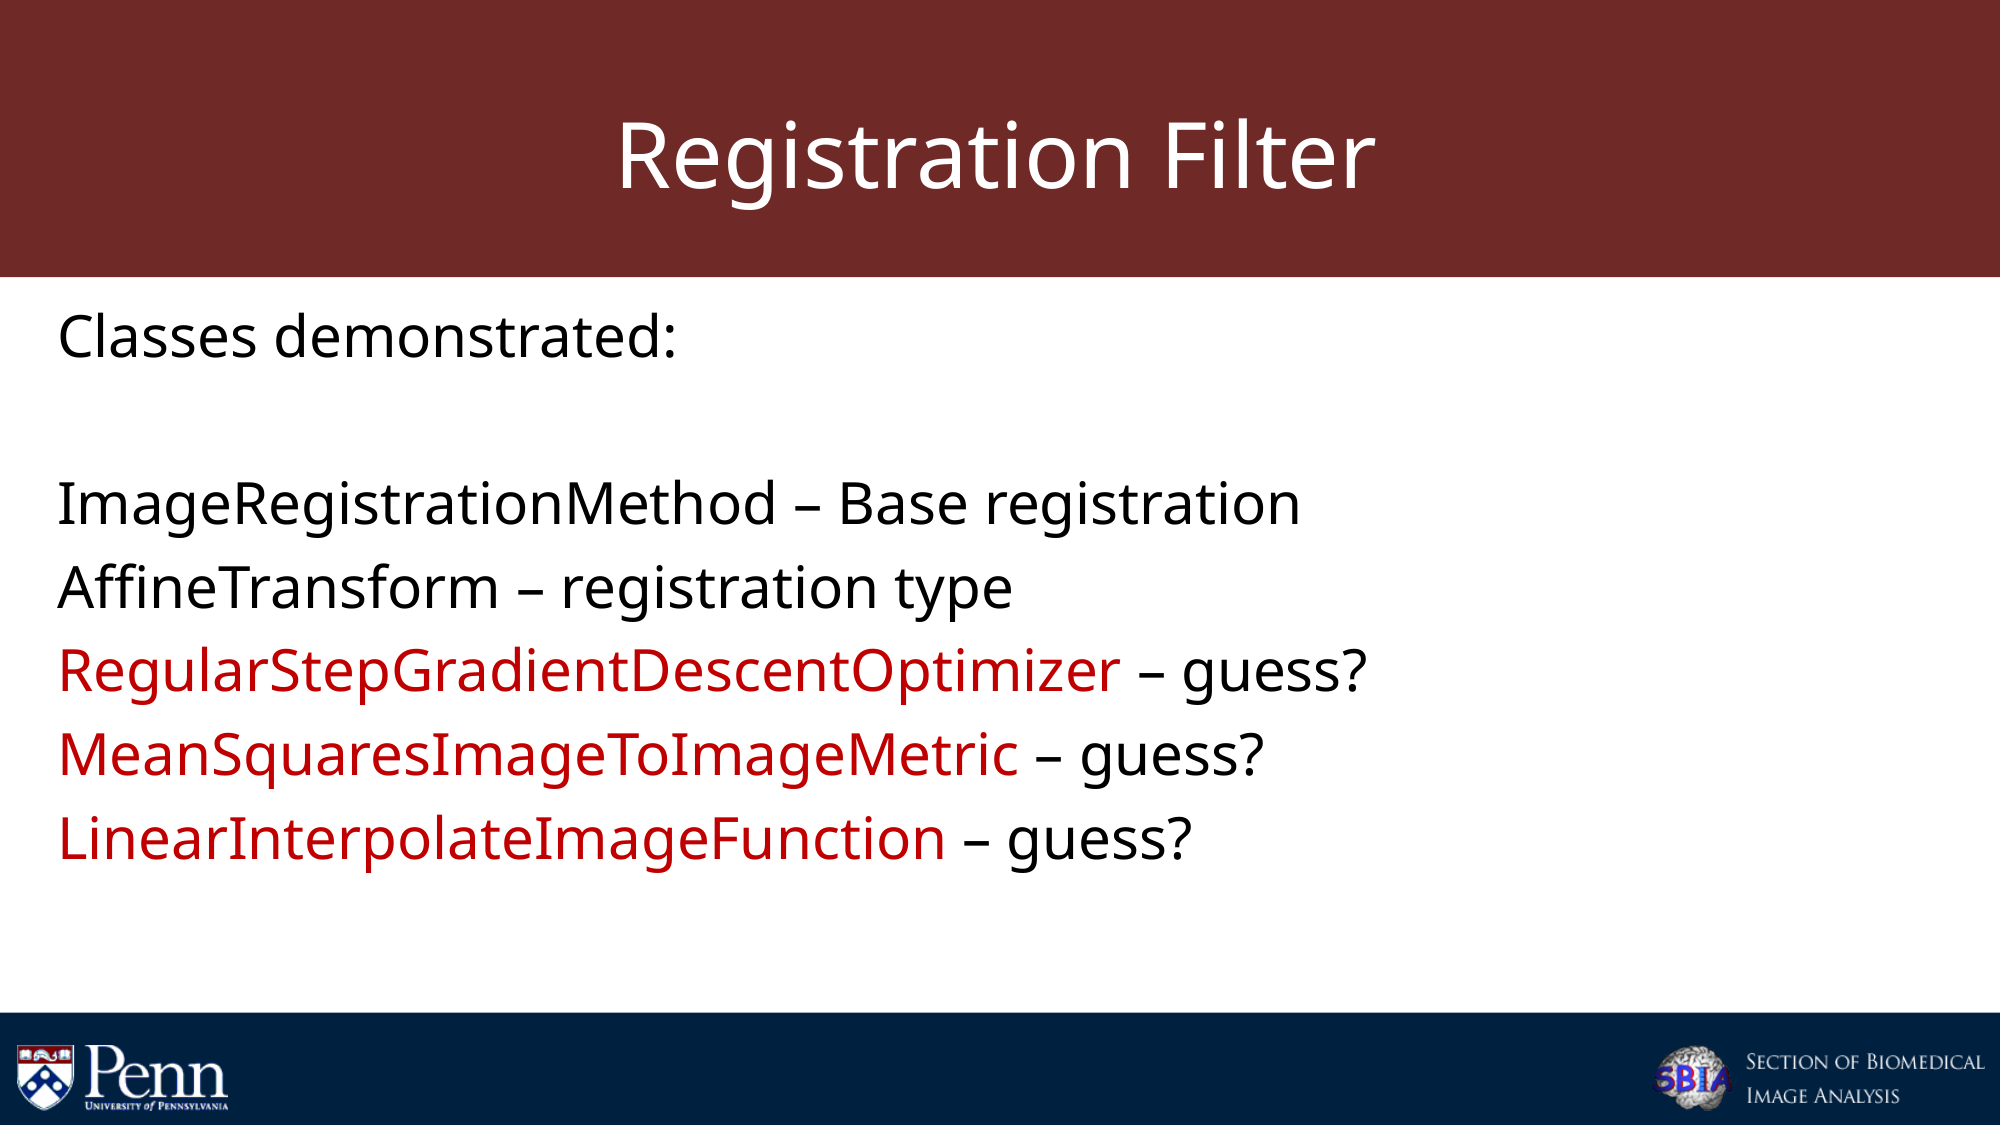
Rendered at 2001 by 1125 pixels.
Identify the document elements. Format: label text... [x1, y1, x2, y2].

picture [17, 1045, 228, 1111]
list Classes demonstrated: ImageRegistrationMethod – Base registration AffineTransform – registration type RegularStepGradientDescentOptimizer – guess? MeanSquaresImageToImageMetric – guess? LinearInterpolateImageFunction – guess? [42, 299, 1952, 1009]
picture [1652, 1044, 1985, 1112]
title Registration Filter [42, 43, 1952, 275]
